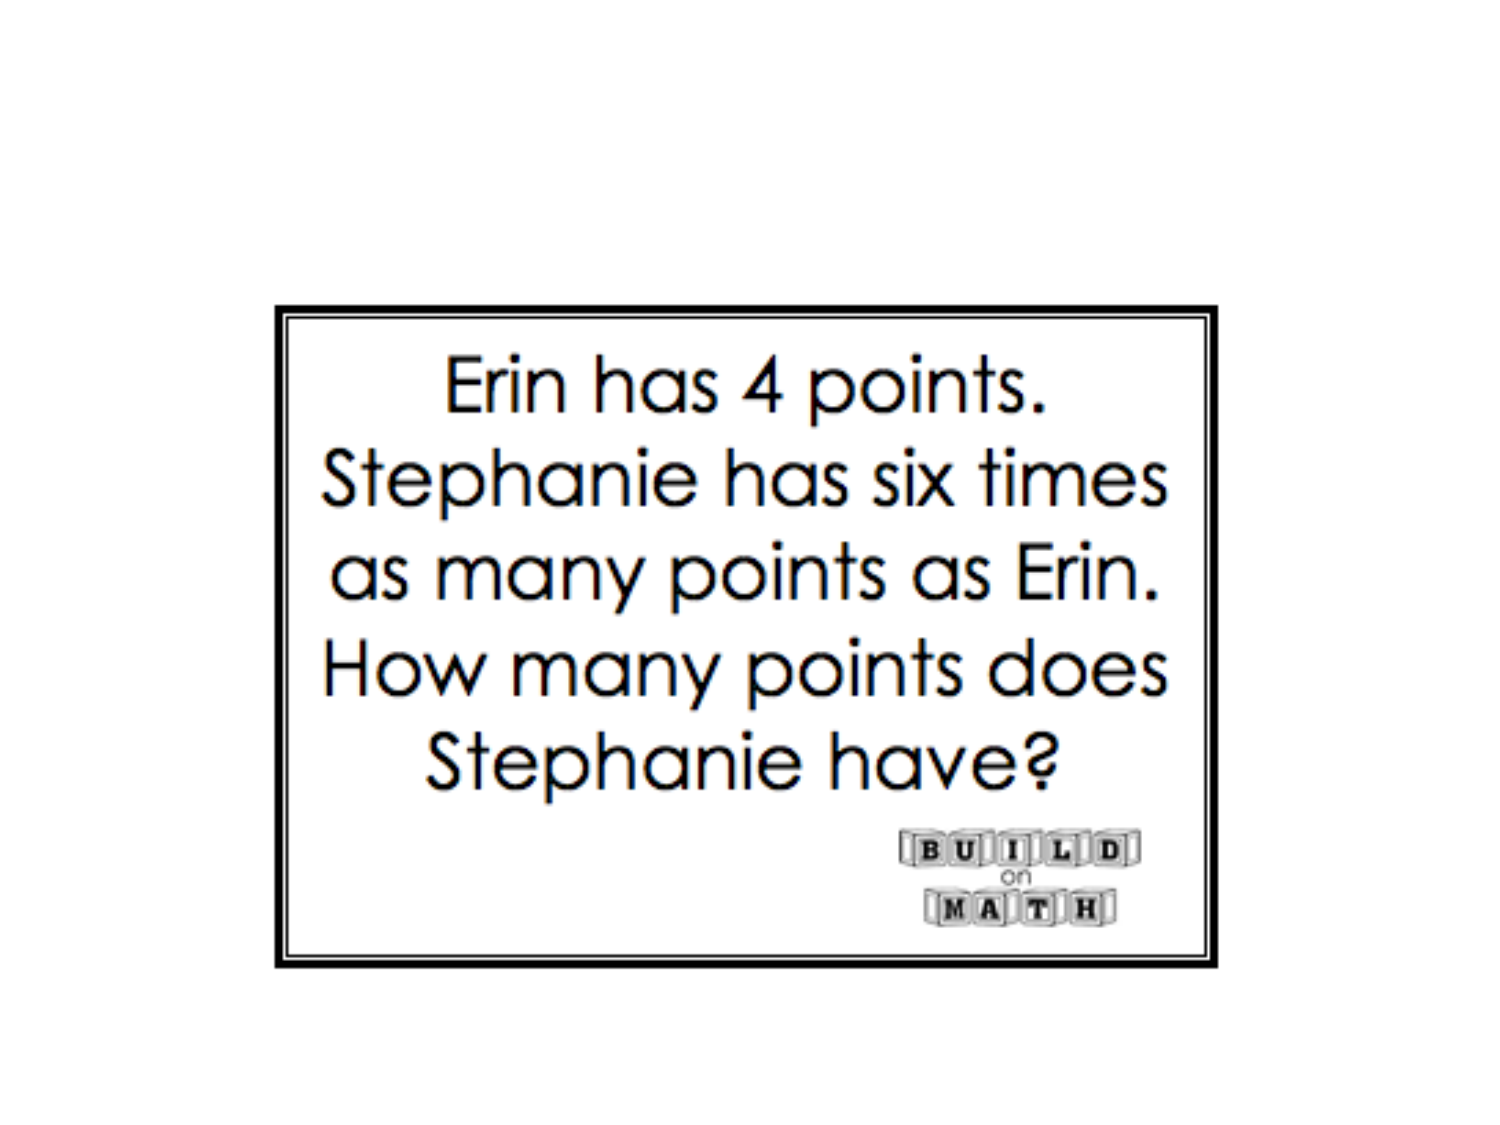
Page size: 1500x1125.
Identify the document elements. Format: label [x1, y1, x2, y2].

list [74, 262, 1426, 1006]
